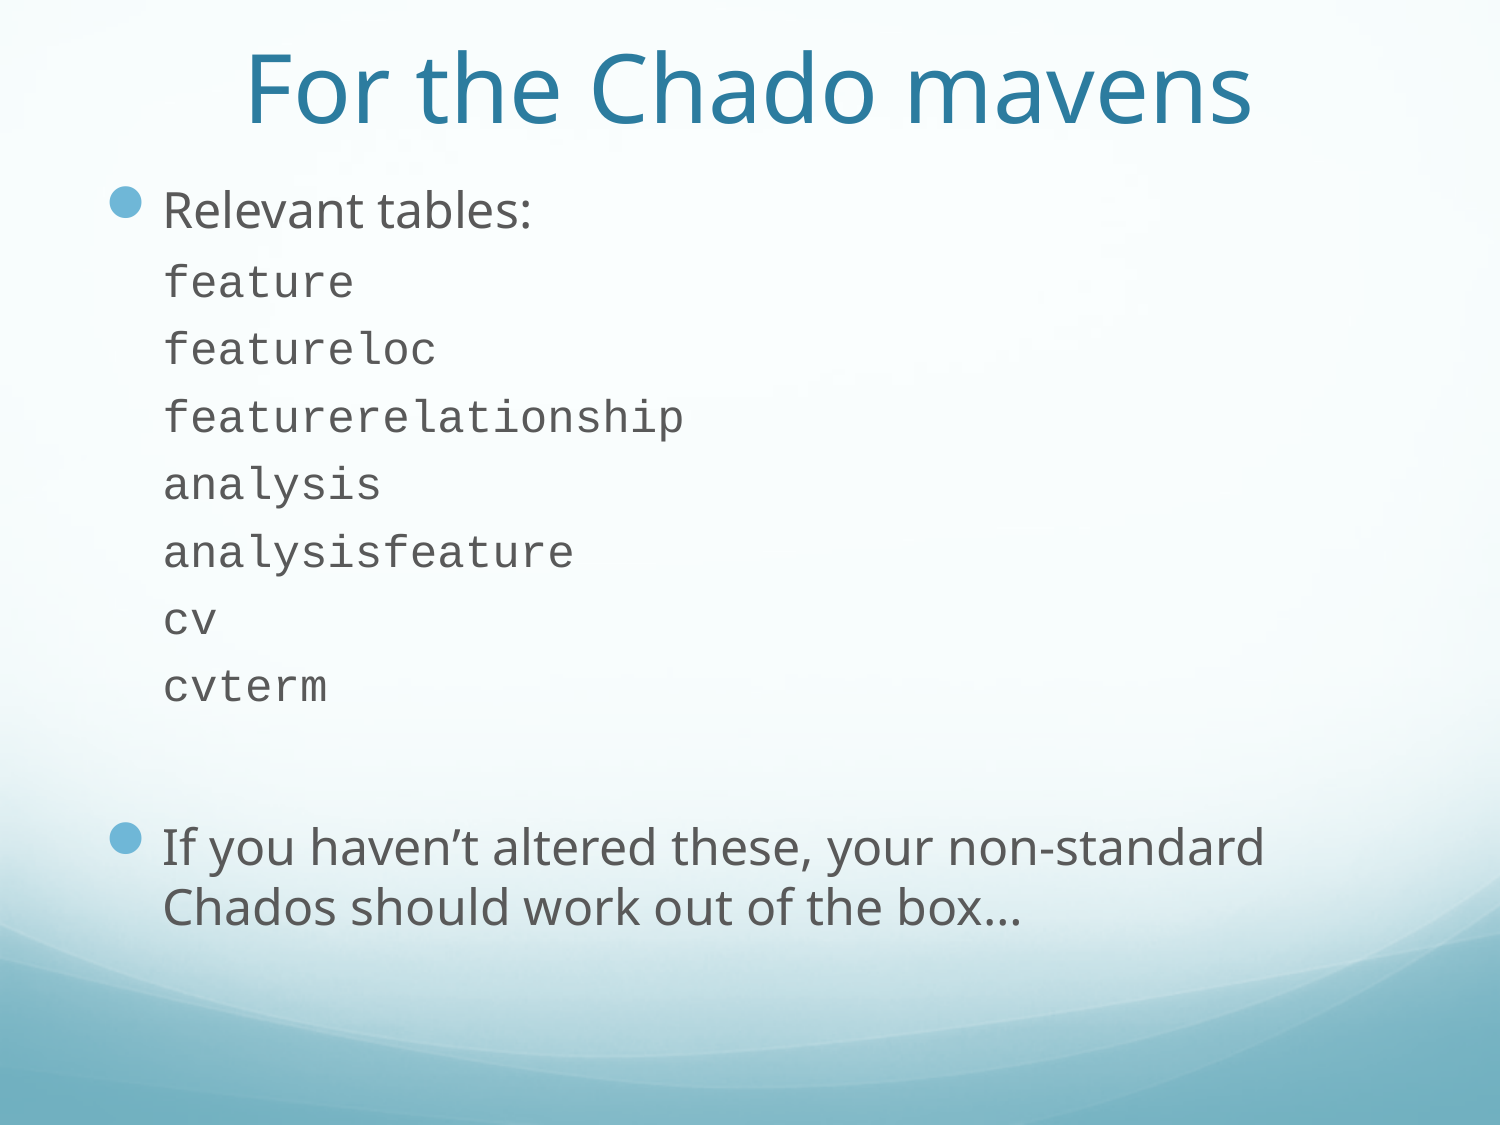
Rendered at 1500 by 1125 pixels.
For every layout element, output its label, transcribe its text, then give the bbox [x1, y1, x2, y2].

title For the Chado mavens [90, 16, 1410, 151]
list Relevant tables: feature featureloc featurerelationship analysis analysisfeature cv cvterm If you haven’t altered these, your non-standard Chados should work out of the box… [90, 171, 1468, 1125]
